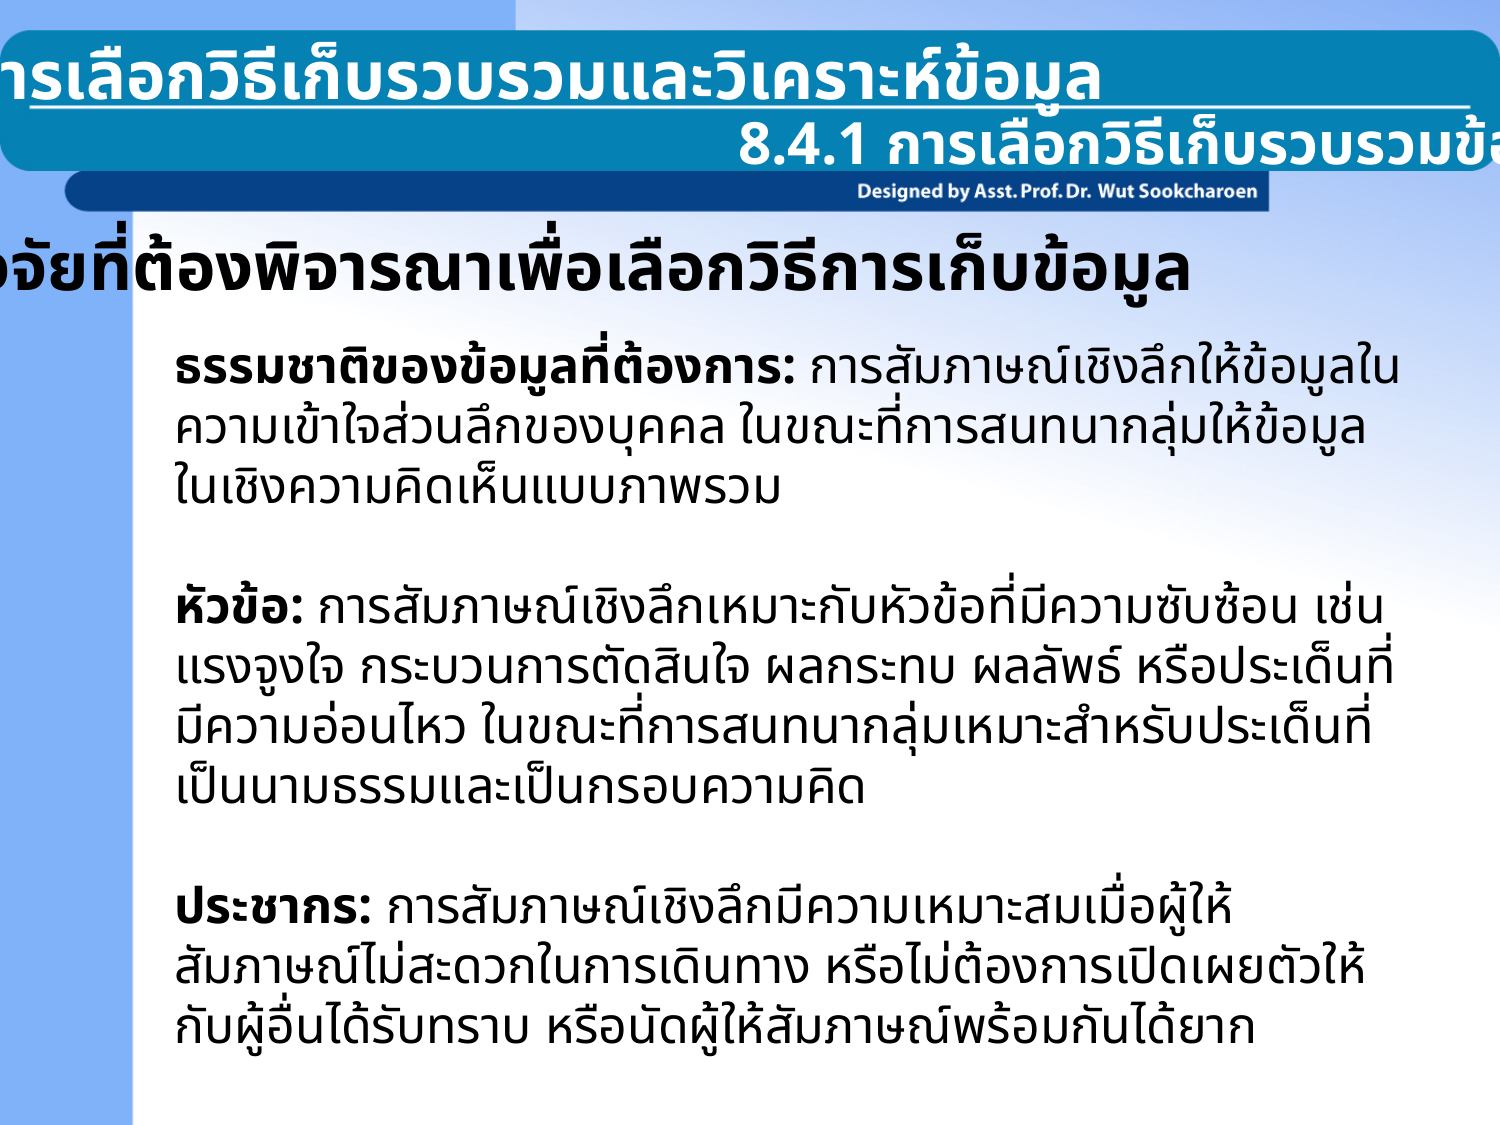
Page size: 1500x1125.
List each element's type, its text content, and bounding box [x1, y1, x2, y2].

text_box ปัจจัยที่ต้องพิจารณาเพื่อเลือกวิธีการเก็บข้อมูล [0, 216, 1209, 312]
picture [0, 0, 1500, 53]
text_box 8.4 การเลือกวิธีเก็บรวบรวมและวิเคราะห์ข้อมูล [0, 25, 1121, 121]
picture [0, 149, 1500, 1125]
text_box ธรรมชาติของข้อมูลที่ต้องการ: การสัมภาษณ์เชิงลึกให้ข้อมูลในความเข้าใจส่วนลึกของบุคคล ในขณะที่การสนทนากลุ่มให้ข้อมูลในเชิงความคิดเห็นแบบภาพรวม หัวข้อ: การสัมภาษณ์เชิงลึกเหมาะกับหัวข้อที่มีความซับซ้อน เช่น แรงจูงใจ กระบวนการตัดสินใจ ผลกระทบ ผลลัพธ์ หรือประเด็นที่มีความอ่อนไหว ในขณะที่การสนทนากลุ่มเหมาะสำหรับประเด็นที่เป็นนามธรรมและเป็นกรอบความคิด ประชากร: การสัมภาษณ์เชิงลึกมีความเหมาะสมเมื่อผู้ให้สัมภาษณ์ไม่สะดวกในการเดินทาง หรือไม่ต้องการเปิดเผยตัวให้กับผู้อื่นได้รับทราบ หรือนัดผู้ให้สัมภาษณ์พร้อมกันได้ยาก [159, 326, 1424, 1061]
text_box 8.4.1 การเลือกวิธีเก็บรวบรวมข้อมูล [723, 98, 1500, 184]
